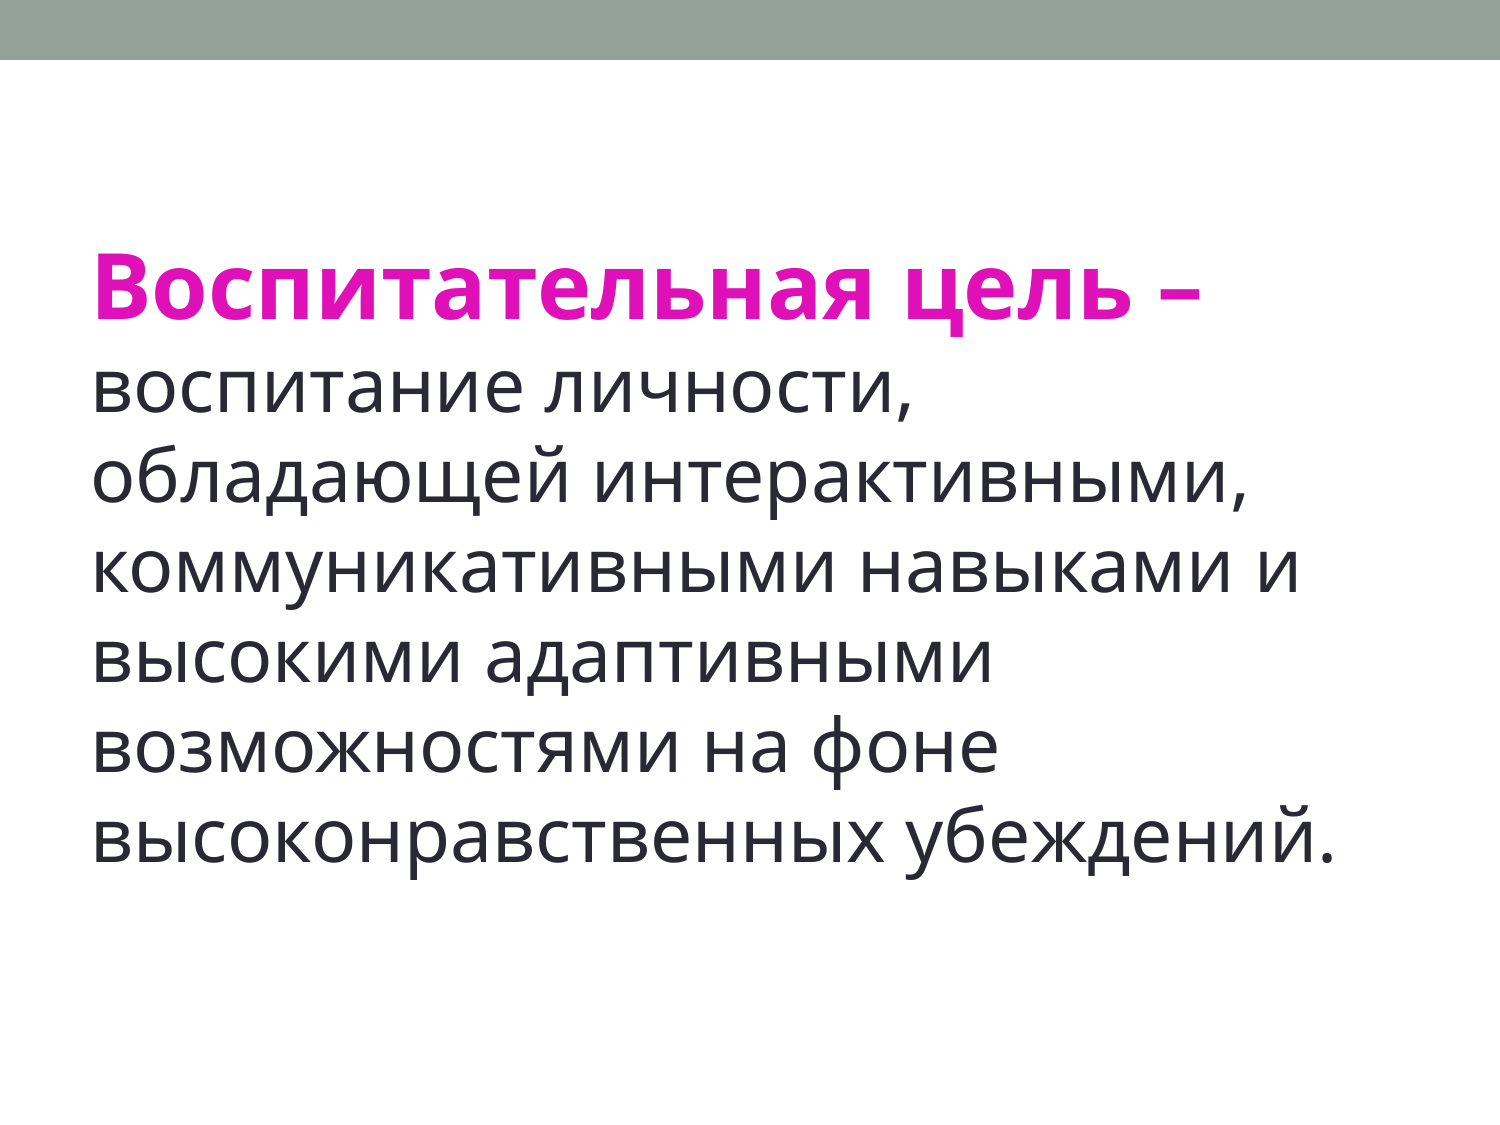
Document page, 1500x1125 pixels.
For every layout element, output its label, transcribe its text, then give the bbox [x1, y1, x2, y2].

list Воспитательная цель – воспитание личности, обладающей интерактивными, коммуникативными навыками и высокими адаптивными возможностями на фоне высоконравственных убеждений. [75, 219, 1376, 1046]
